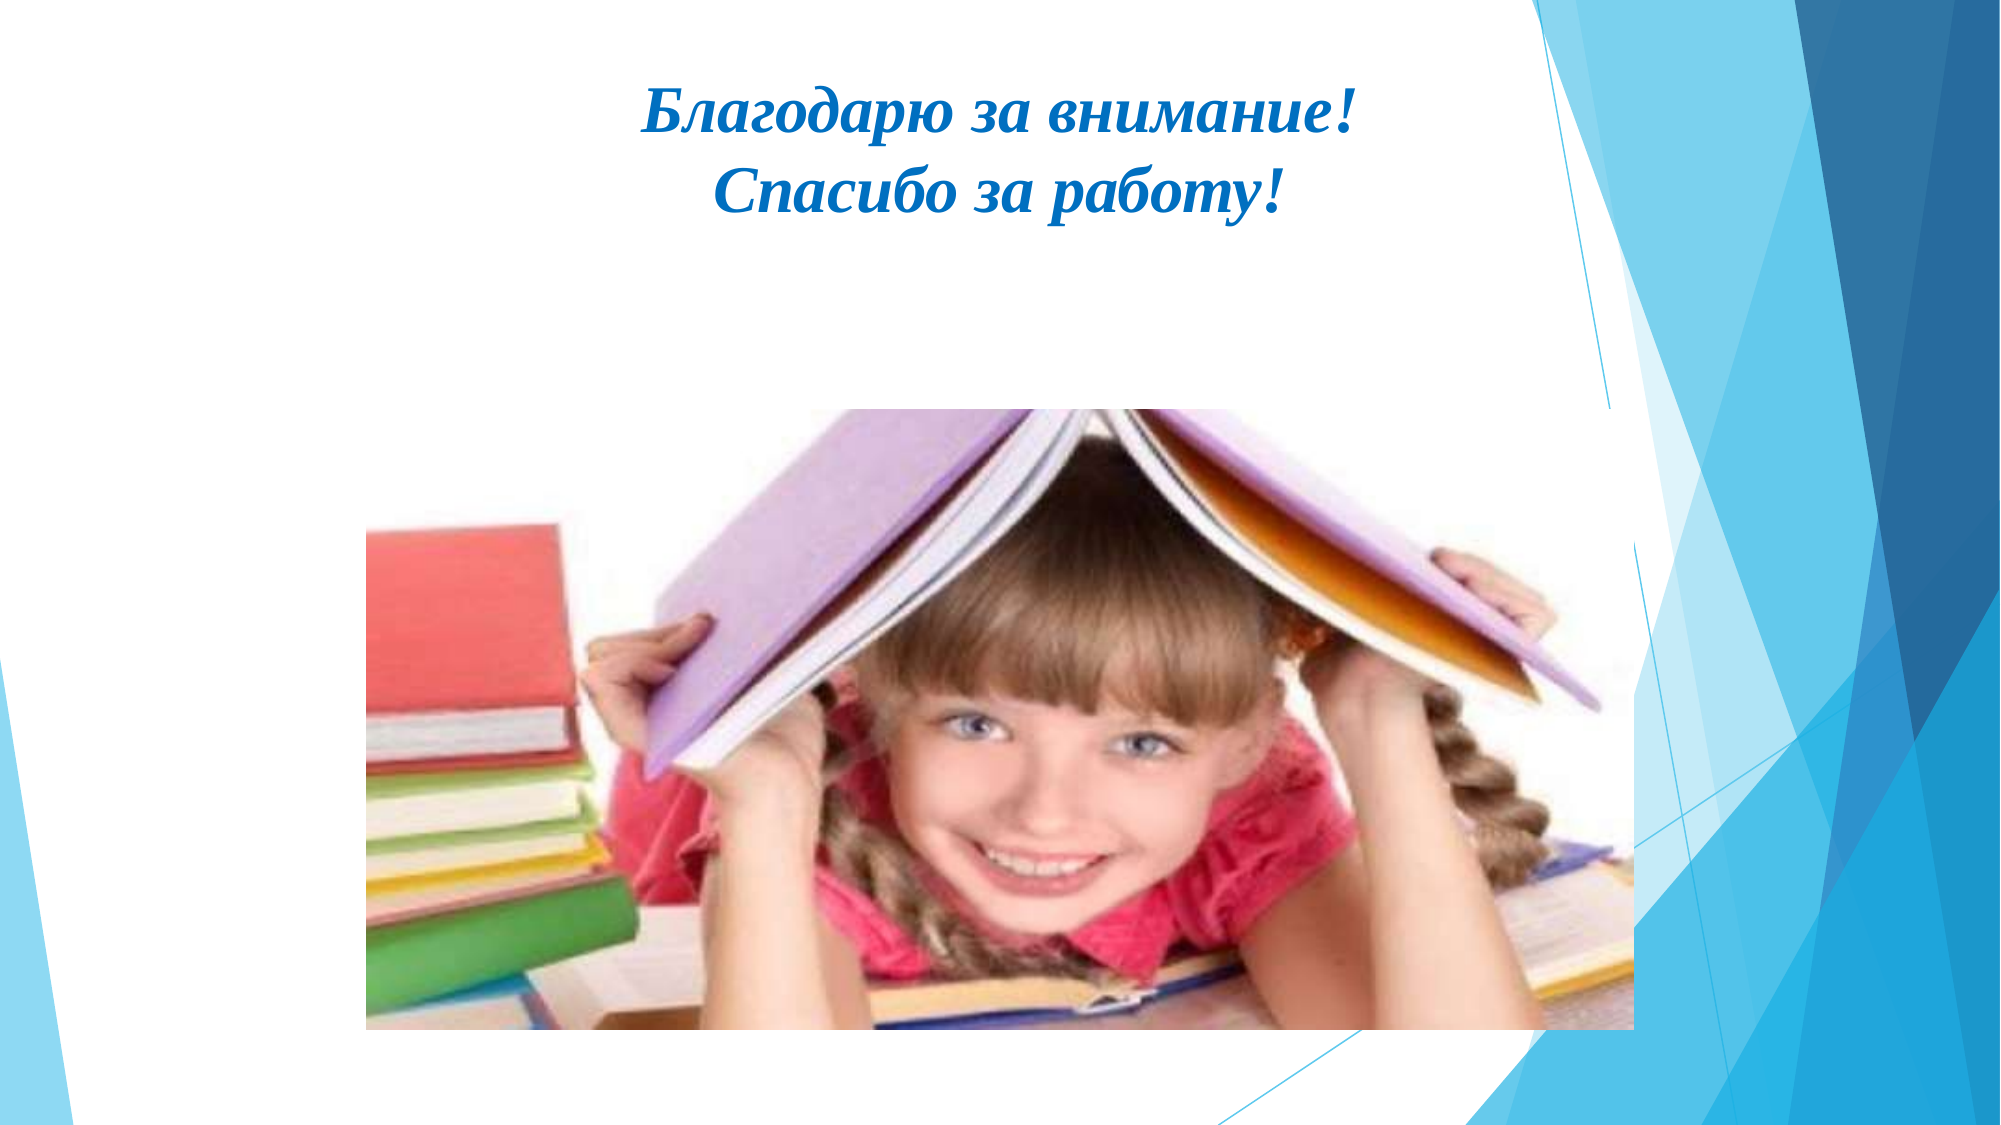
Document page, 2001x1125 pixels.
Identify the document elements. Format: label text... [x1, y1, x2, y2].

title Благодарю за внимание! Спасибо за работу! [176, 32, 1824, 254]
text_box [366, 409, 1634, 1030]
